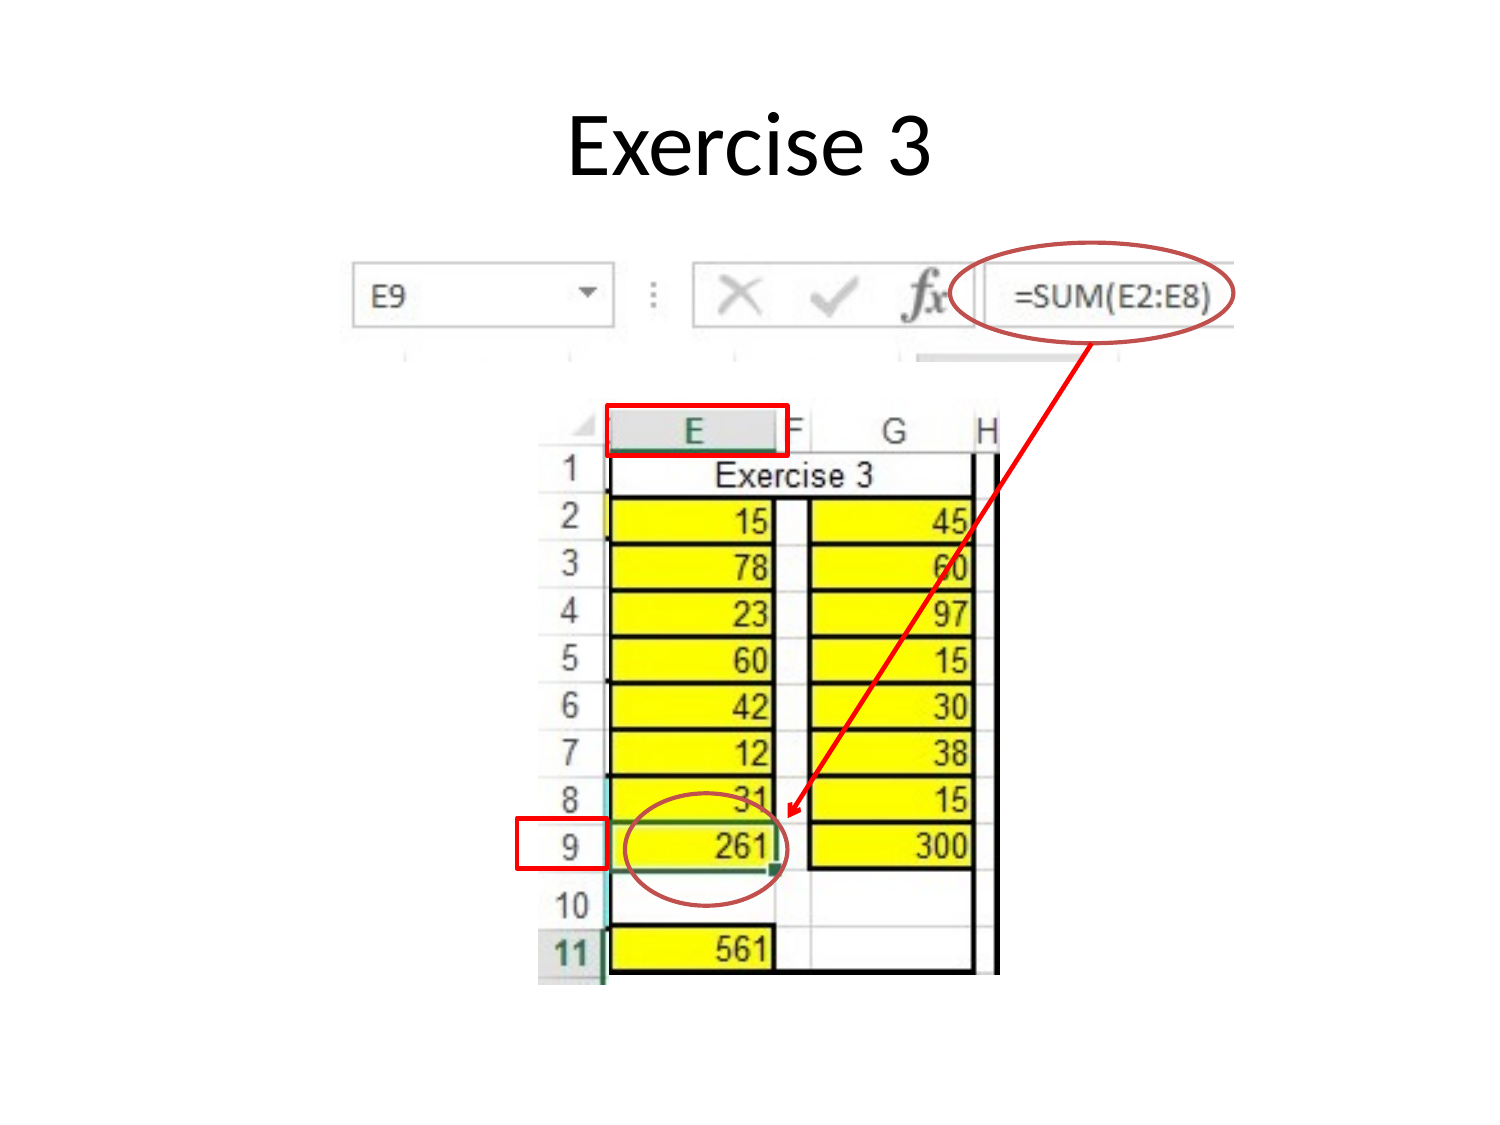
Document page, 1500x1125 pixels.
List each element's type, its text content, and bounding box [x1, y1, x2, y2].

picture [538, 405, 609, 986]
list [584, 398, 1001, 976]
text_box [787, 343, 1092, 819]
title Exercise 3 [75, 45, 1425, 233]
text_box [515, 816, 533, 870]
picture [299, 242, 1234, 362]
